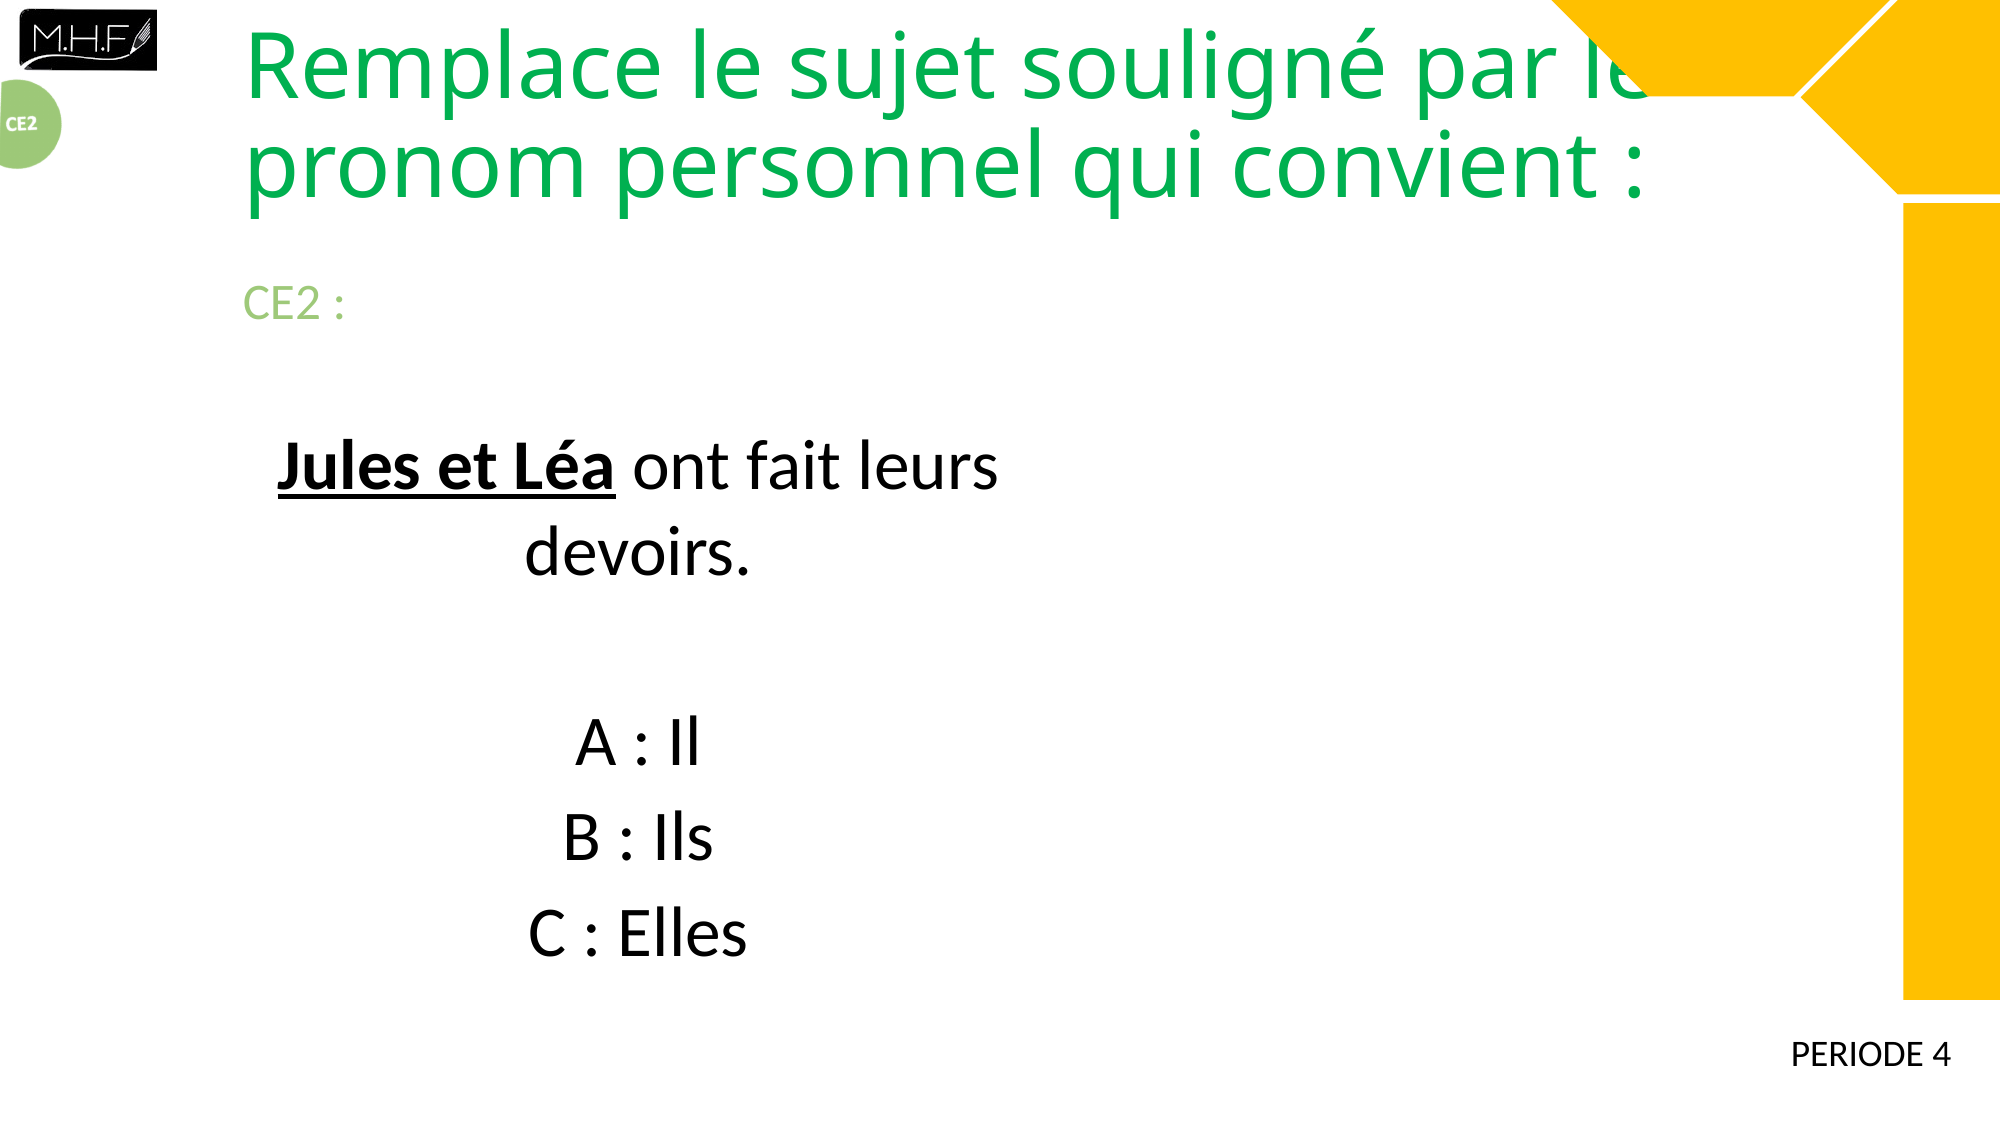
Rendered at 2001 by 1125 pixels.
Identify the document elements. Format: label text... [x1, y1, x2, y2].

picture [0, 7, 157, 207]
text_box [1799, 0, 2000, 196]
text_box PERIODE 4 [1362, 1021, 1967, 1125]
text_box CE2 : Jules et Léa ont fait leurs devoirs. A : Il B : Ils C : Elles [228, 267, 1050, 982]
text_box [1902, 202, 2000, 1001]
title Remplace le sujet souligné par le pronom personnel qui convient : [228, 9, 1774, 227]
text_box [1549, 0, 1892, 98]
